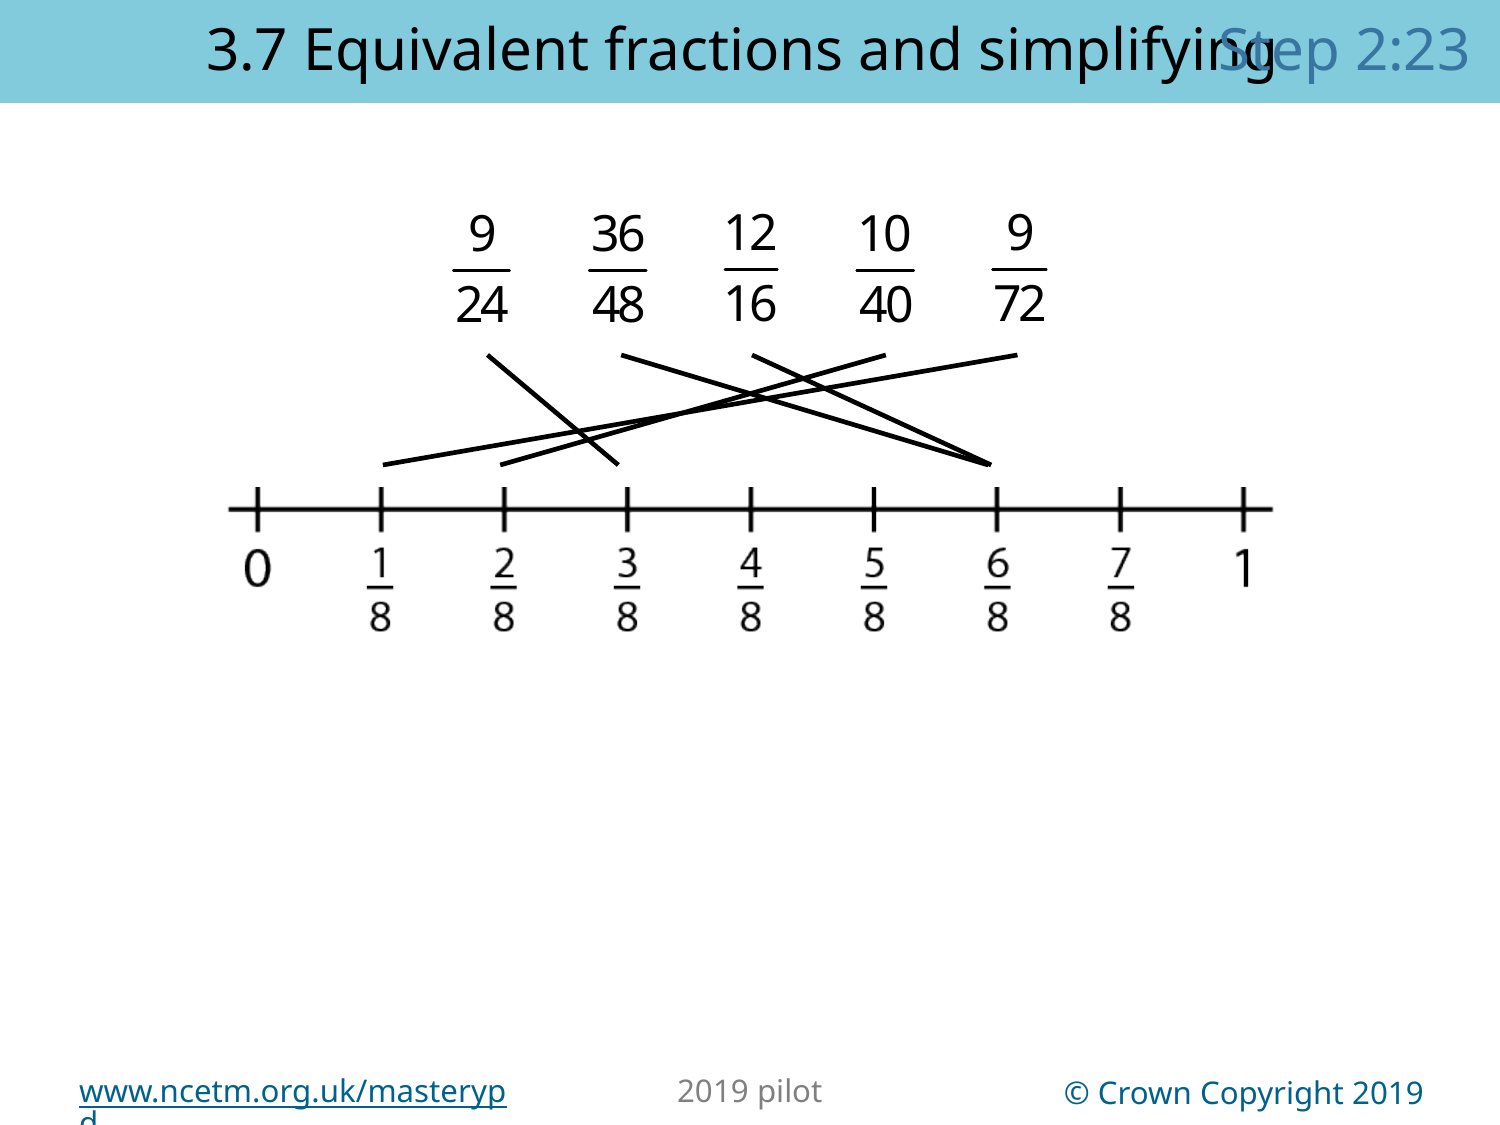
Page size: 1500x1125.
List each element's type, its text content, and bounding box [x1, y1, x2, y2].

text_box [449, 208, 516, 327]
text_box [584, 208, 652, 329]
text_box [720, 207, 784, 328]
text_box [988, 207, 1051, 326]
list Step 2:23 [0, 0, 1500, 104]
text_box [852, 208, 920, 329]
picture [101, 487, 1399, 683]
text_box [382, 354, 1018, 465]
